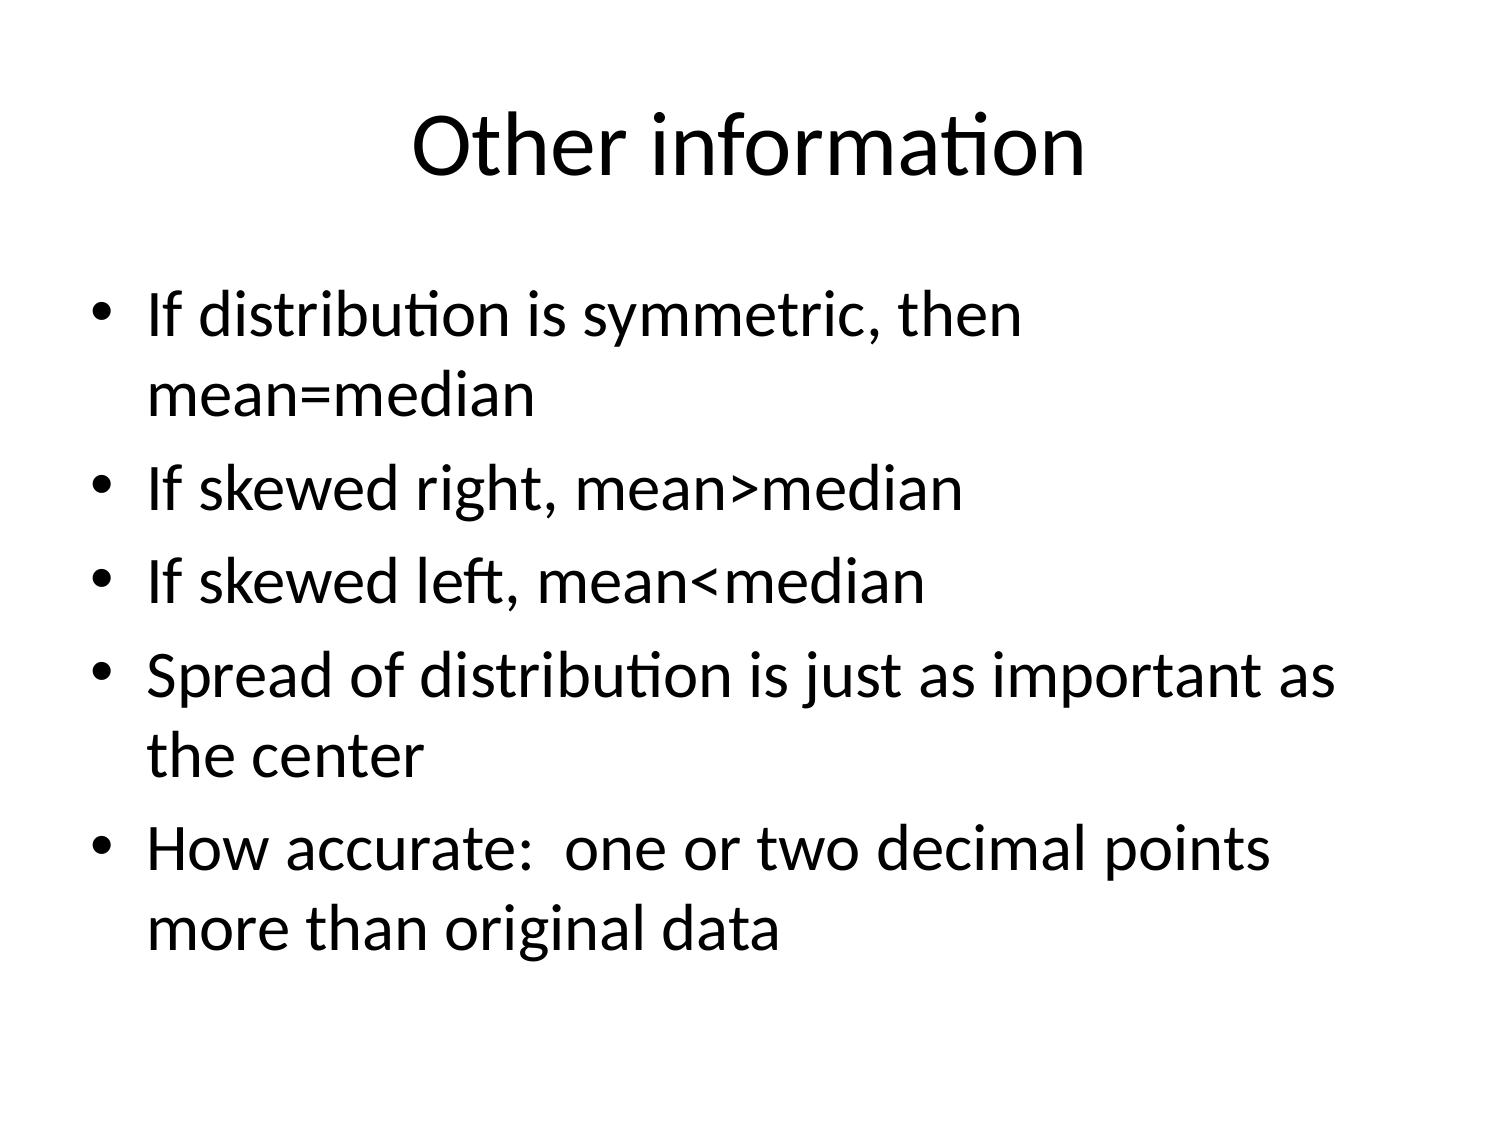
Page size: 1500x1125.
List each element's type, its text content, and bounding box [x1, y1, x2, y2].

list If distribution is symmetric, then mean=median If skewed right, mean>median If skewed left, mean<median Spread of distribution is just as important as the center How accurate: one or two decimal points more than original data [75, 262, 1425, 1005]
title Other information [75, 45, 1425, 233]
